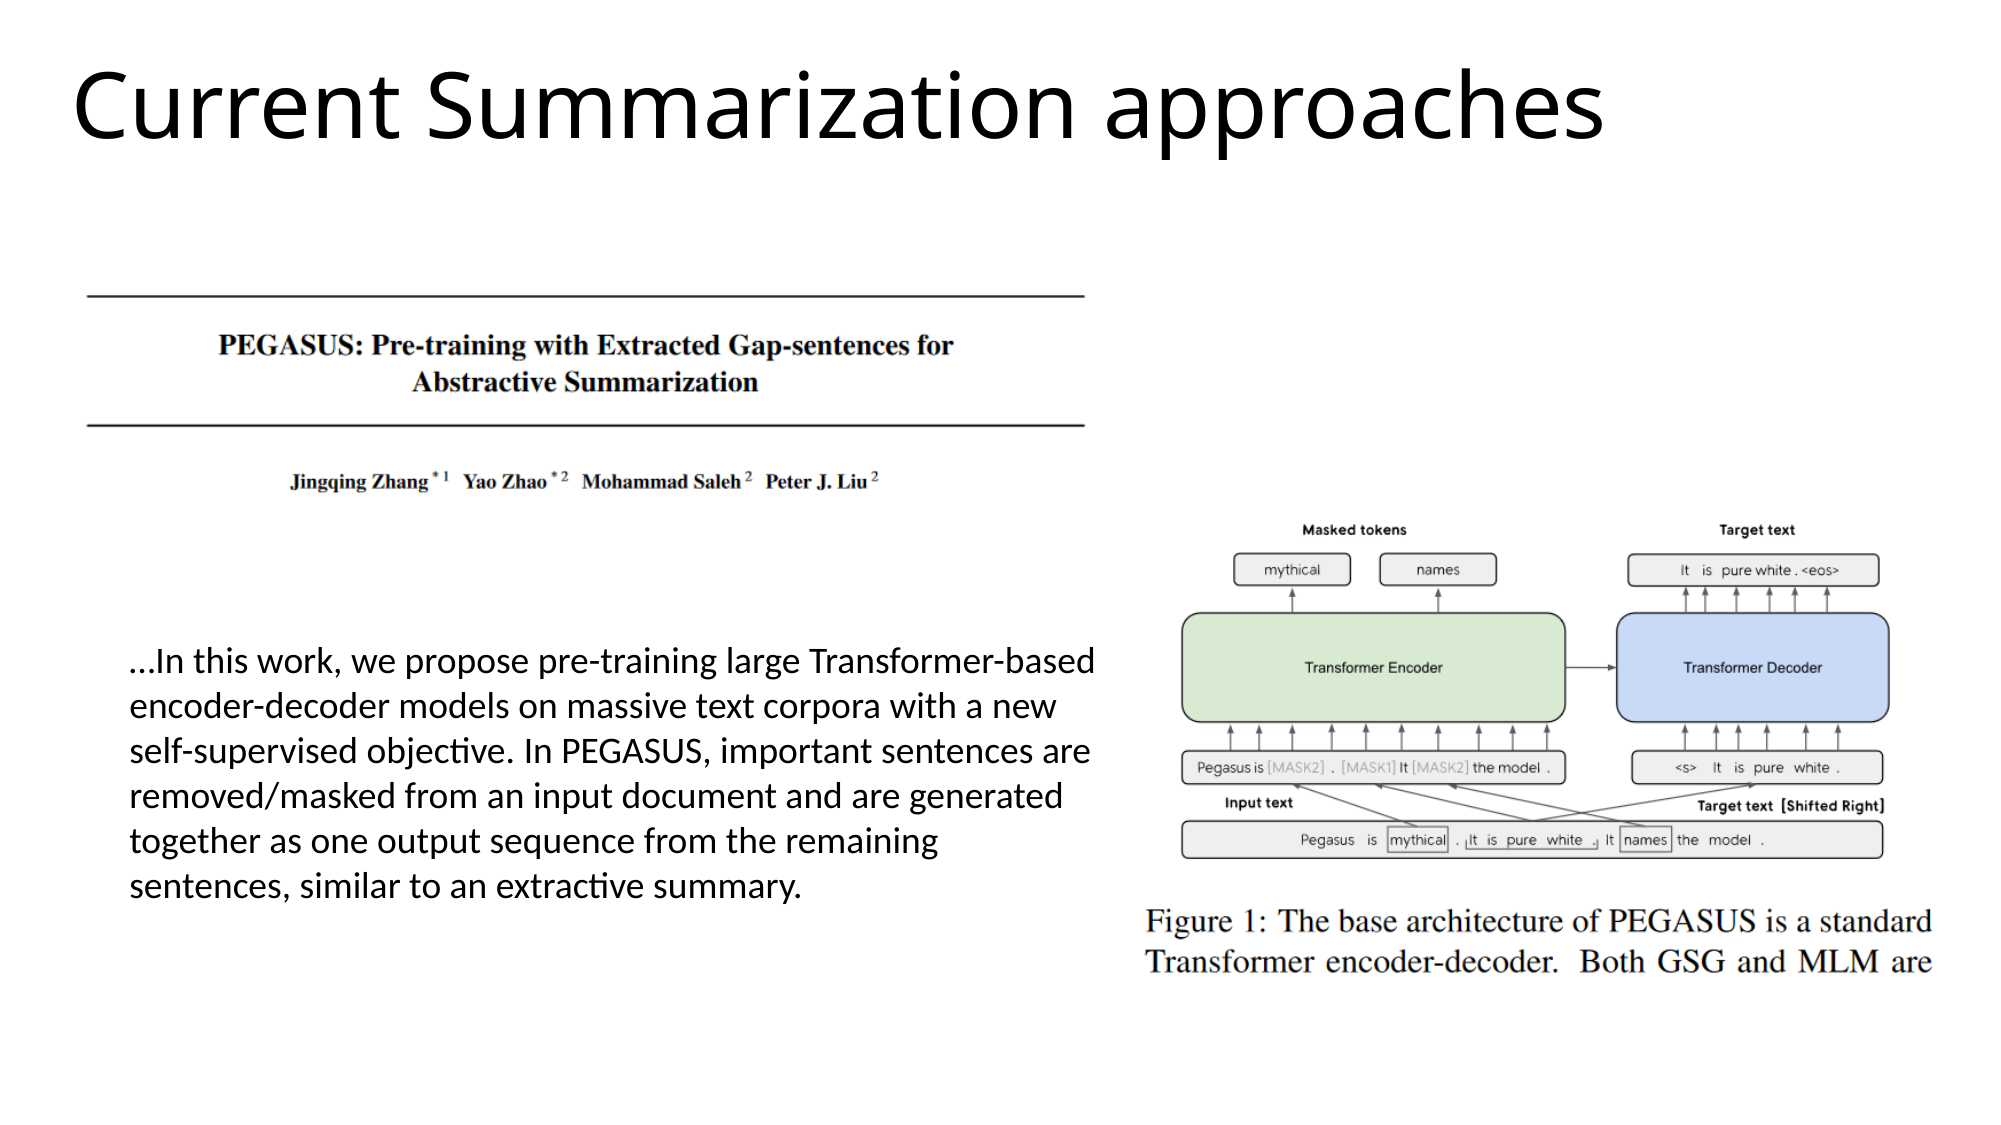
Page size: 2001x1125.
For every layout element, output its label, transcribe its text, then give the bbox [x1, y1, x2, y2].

title Current Summarization approaches [56, 0, 1782, 218]
text_box …In this work, we propose pre-training large Transformer-based encoder-decoder models on massive text corpora with a new self-supervised objective. In PEGASUS, important sentences are removed/masked from an input document and are generated together as one output sequence from the remaining sentences, similar to an extractive summary. [114, 629, 1115, 914]
picture [67, 256, 1945, 983]
